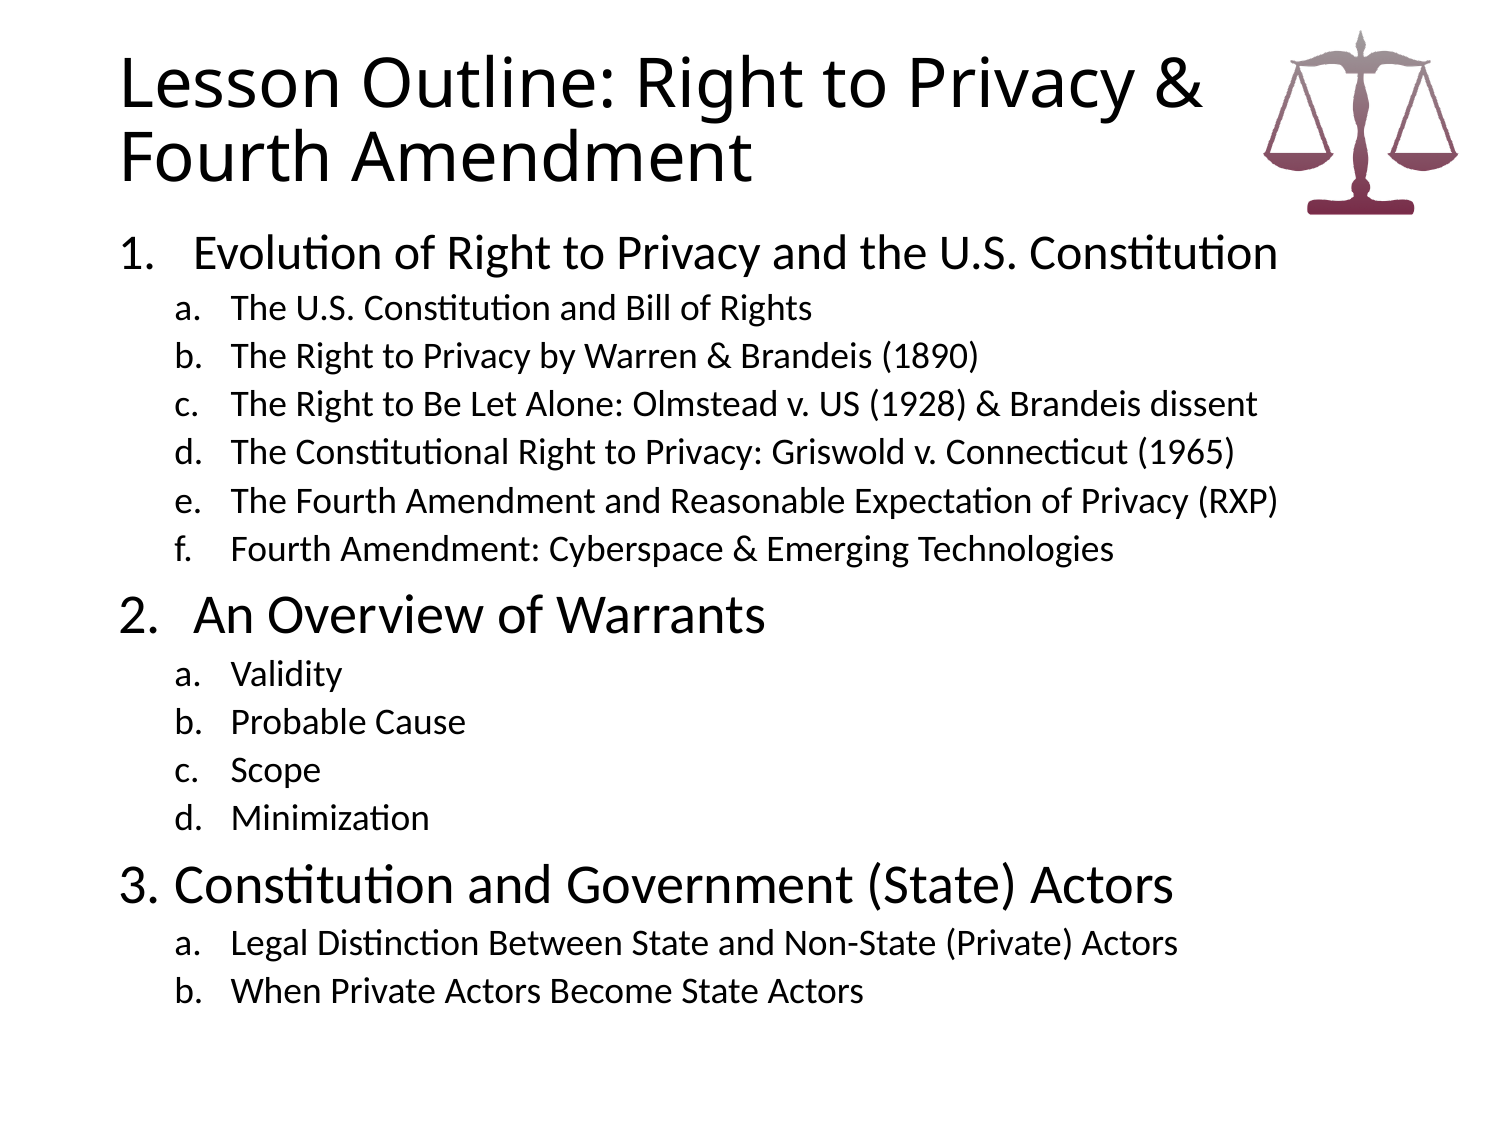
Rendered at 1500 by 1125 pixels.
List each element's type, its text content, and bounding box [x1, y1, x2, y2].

list Evolution of Right to Privacy and the U.S. Constitution The U.S. Constitution and Bill of Rights The Right to Privacy by Warren & Brandeis (1890) The Right to Be Let Alone: Olmstead v. US (1928) & Brandeis dissent The Constitutional Right to Privacy: Griswold v. Connecticut (1965) The Fourth Amendment and Reasonable Expectation of Privacy (RXP) Fourth Amendment: Cyberspace & Emerging Technologies An Overview of Warrants Validity Probable Cause Scope Minimization Constitution and Government (State) Actors Legal Distinction Between State and Non-State (Private) Actors When Private Actors Become State Actors [102, 218, 1463, 949]
picture [1258, 25, 1463, 219]
title Lesson Outline: Right to Privacy & Fourth Amendment [102, 12, 1398, 218]
